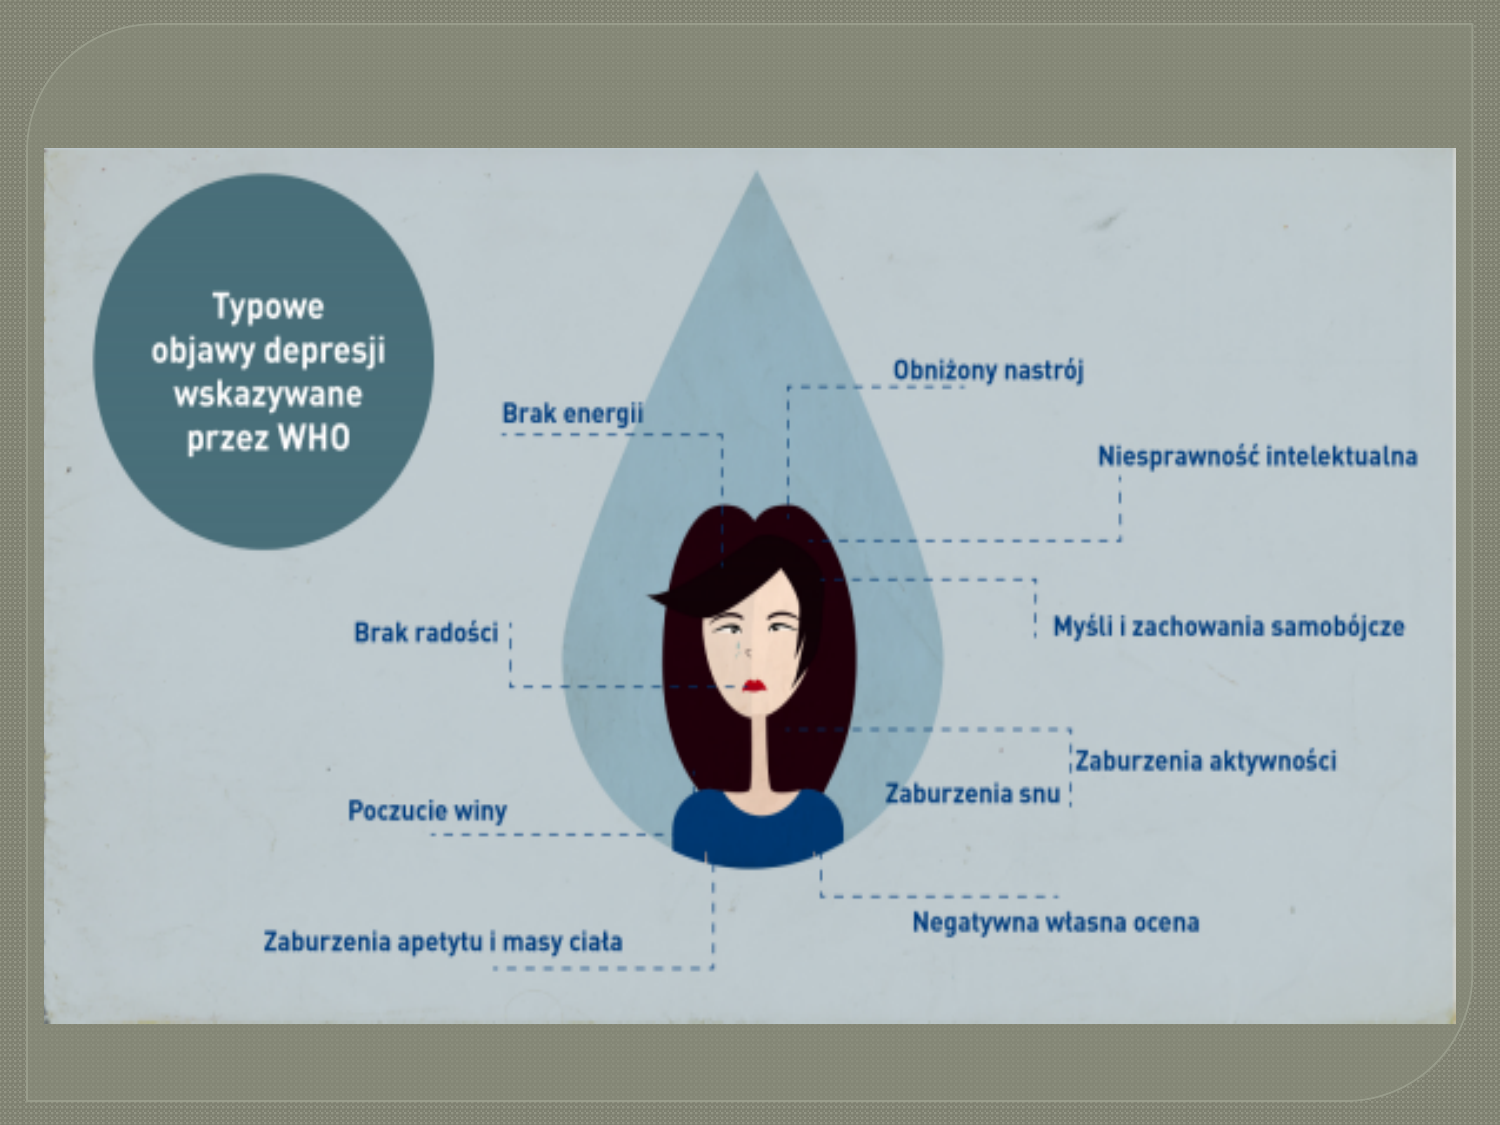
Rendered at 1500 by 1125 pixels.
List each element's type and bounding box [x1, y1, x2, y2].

picture [44, 148, 1456, 1024]
